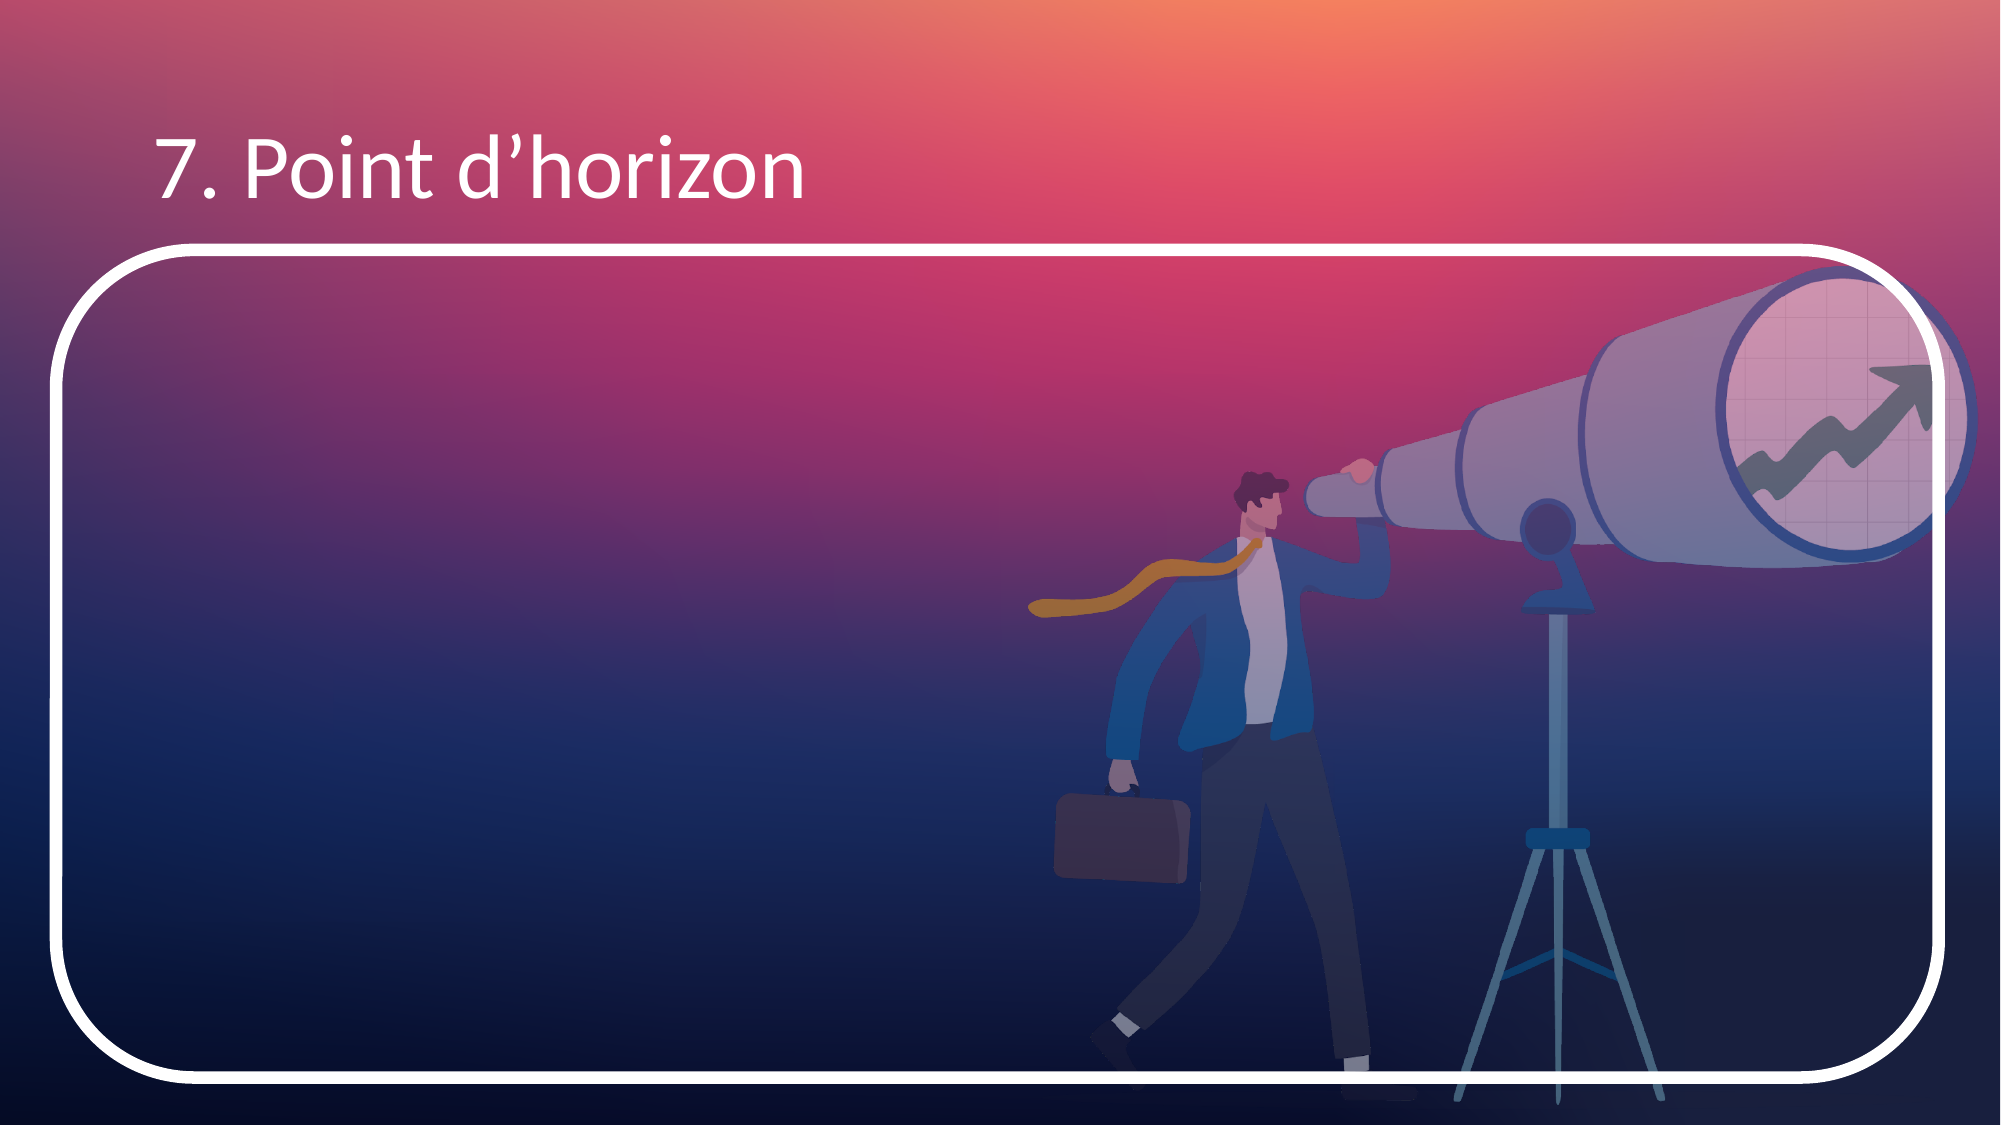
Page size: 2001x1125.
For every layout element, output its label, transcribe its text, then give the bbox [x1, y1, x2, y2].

text_box [55, 249, 708, 1078]
picture [0, 0, 2001, 1125]
title 7. Point d’horizon [137, 59, 1863, 261]
